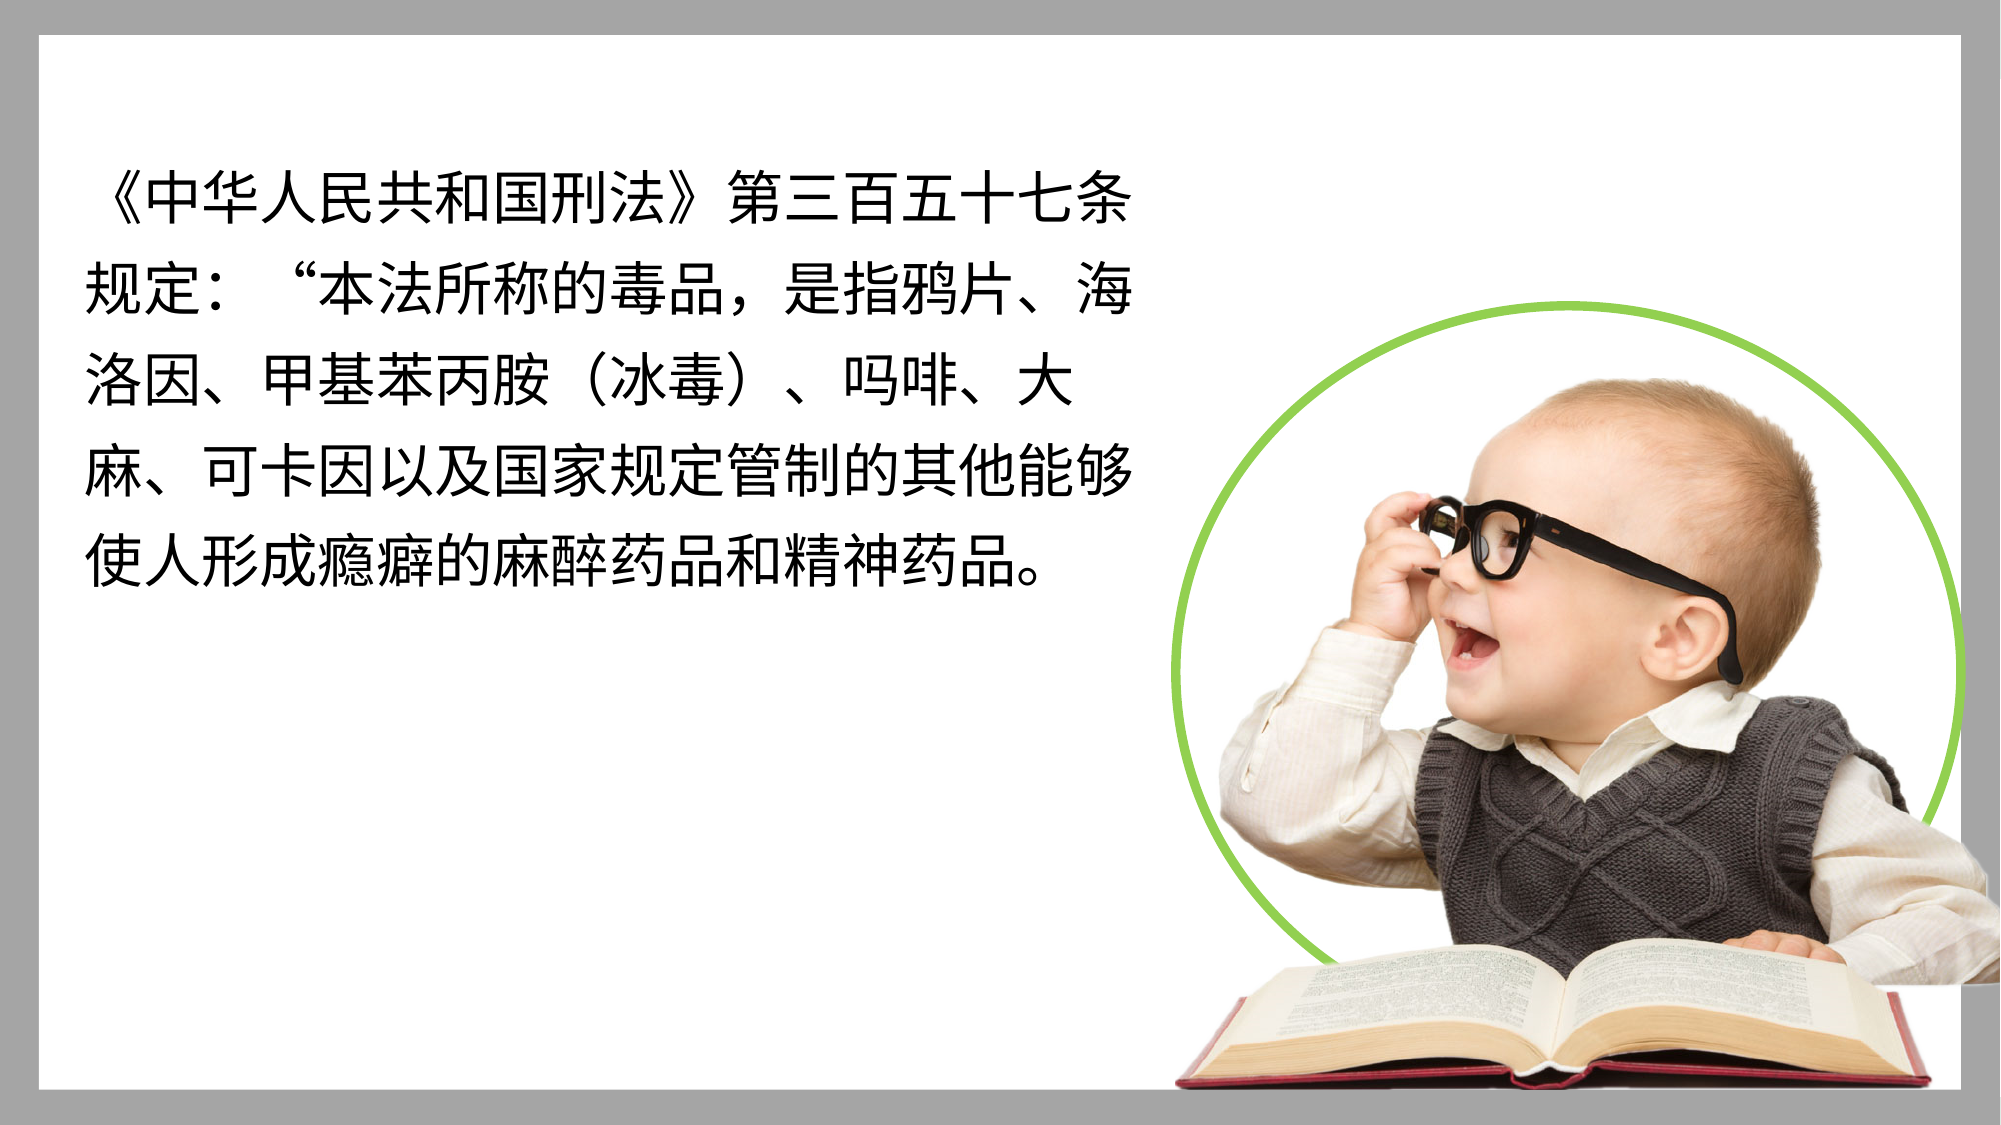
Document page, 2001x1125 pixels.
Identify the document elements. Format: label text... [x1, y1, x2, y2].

text_box [1332, 304, 1805, 378]
picture [1175, 0, 2001, 1125]
text_box [38, 34, 1962, 1091]
text_box 《中华人民共和国刑法》第三百五十七条规定：“本法所称的毒品，是指鸦片、海洛因、甲基苯丙胺（冰毒）、吗啡、大麻、可卡因以及国家规定管制的其他能够使人形成瘾癖的麻醉药品和精神药品。 [70, 132, 1198, 602]
text_box [0, 0, 2000, 1125]
